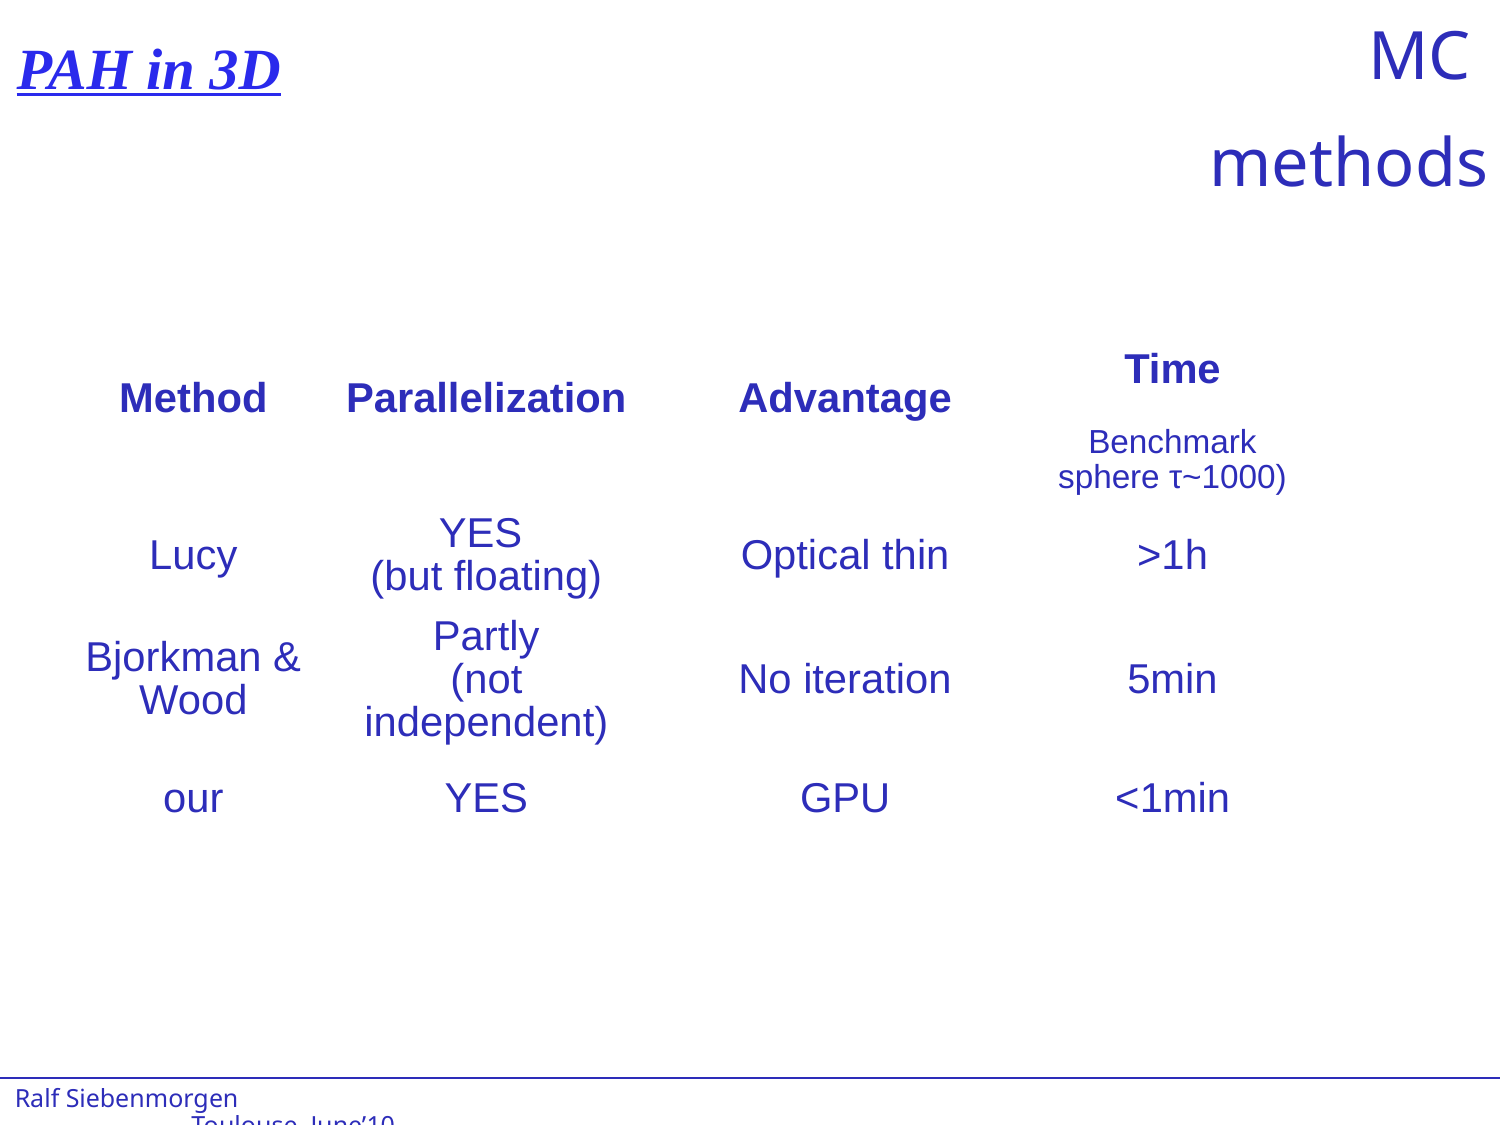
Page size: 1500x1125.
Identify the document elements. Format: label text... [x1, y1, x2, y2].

table_cell >1h [1034, 504, 1311, 606]
table_header Method [70, 293, 316, 504]
table_cell YES (but floating) [316, 504, 656, 606]
table_cell Optical thin [656, 504, 1034, 606]
table_cell GPU [656, 752, 1034, 844]
table_cell Bjorkman & Wood [70, 606, 316, 752]
table_header Time Benchmark sphere τ~1000) [1034, 293, 1311, 504]
table_cell 5min [1034, 606, 1311, 752]
table_cell No iteration [656, 606, 1034, 752]
table_cell YES [316, 752, 656, 844]
table_cell Partly (not independent) [316, 606, 656, 752]
table_cell Lucy [70, 504, 316, 606]
table_cell our [70, 752, 316, 844]
table_header Advantage [656, 293, 1034, 504]
table_cell <1min [1034, 752, 1311, 844]
text_box MC methods [1171, 27, 1489, 153]
table_header Parallelization [316, 293, 656, 504]
